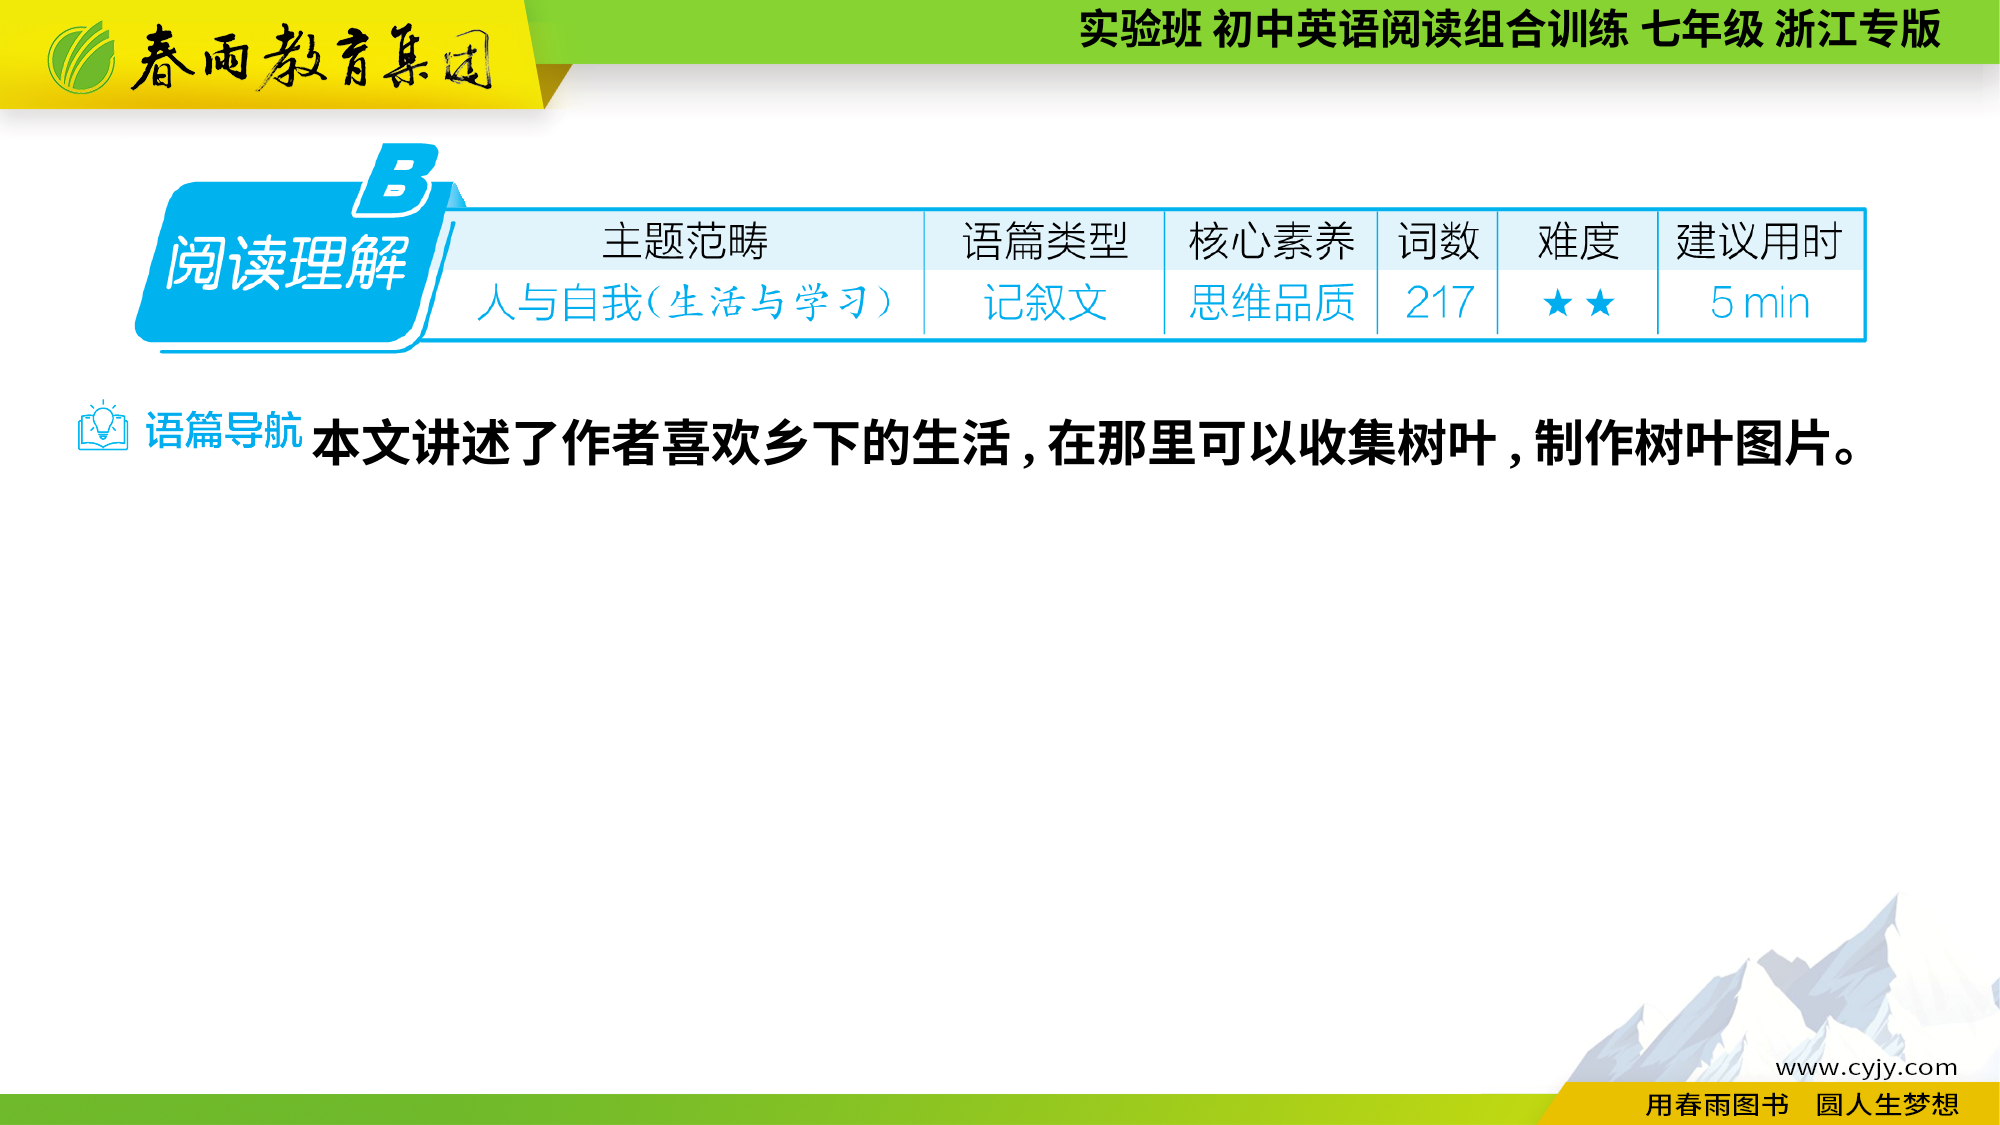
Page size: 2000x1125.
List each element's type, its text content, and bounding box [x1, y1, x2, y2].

picture [0, 0, 2000, 1125]
list 本文讲述了作者喜欢乡下的生活,在那里可以收集树叶,制作树叶图片。 [59, 373, 1944, 469]
